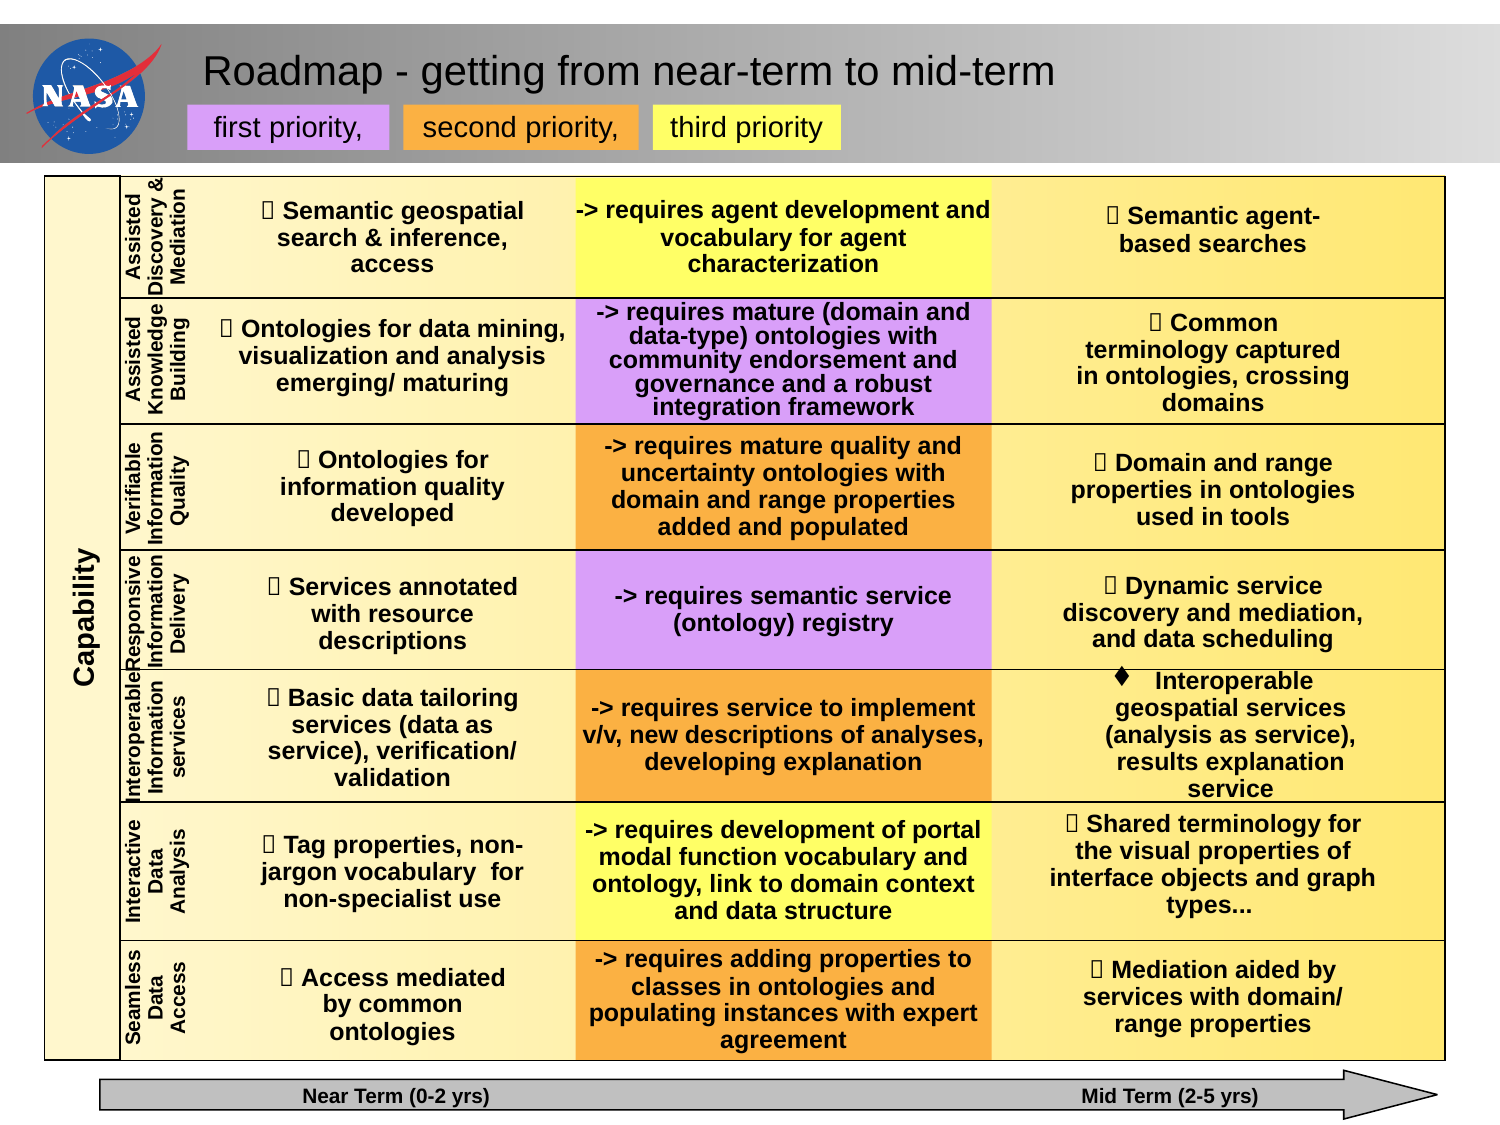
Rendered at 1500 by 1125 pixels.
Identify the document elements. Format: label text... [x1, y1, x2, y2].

text_box third priority [652, 104, 841, 150]
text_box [119, 175, 1446, 297]
text_box Near Term (0-2 yrs) [287, 1074, 505, 1115]
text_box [119, 940, 1446, 1061]
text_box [119, 801, 1446, 939]
text_box [1274, 1070, 1438, 1120]
text_box [99, 1079, 287, 1110]
text_box Capability [44, 175, 118, 1061]
text_box second priority, [403, 104, 639, 150]
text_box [119, 423, 1446, 549]
text_box [505, 1079, 1060, 1110]
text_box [119, 297, 1446, 423]
text_box Mid Term (2-5 yrs) [1060, 1074, 1274, 1115]
title Roadmap - getting from near-term to mid-term [187, 37, 1300, 150]
text_box first priority, [187, 104, 390, 150]
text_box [119, 549, 1446, 668]
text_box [119, 669, 1446, 801]
